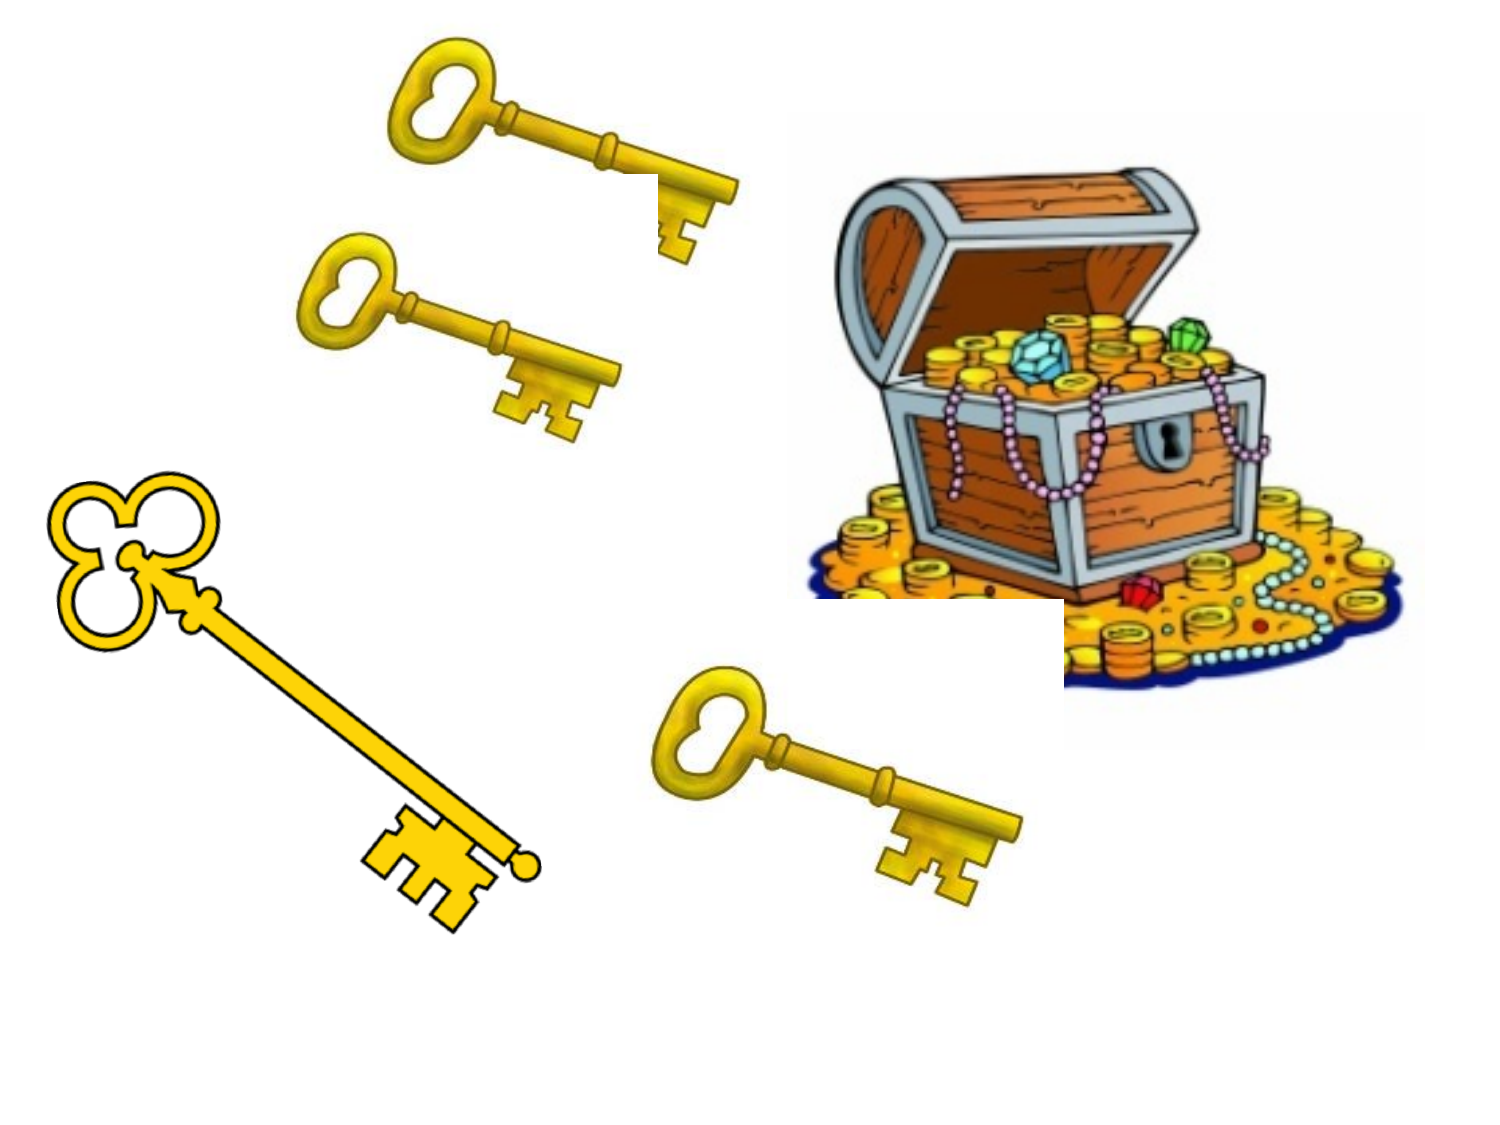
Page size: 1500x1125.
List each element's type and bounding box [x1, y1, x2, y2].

picture [612, 112, 1426, 988]
picture [37, 0, 778, 995]
